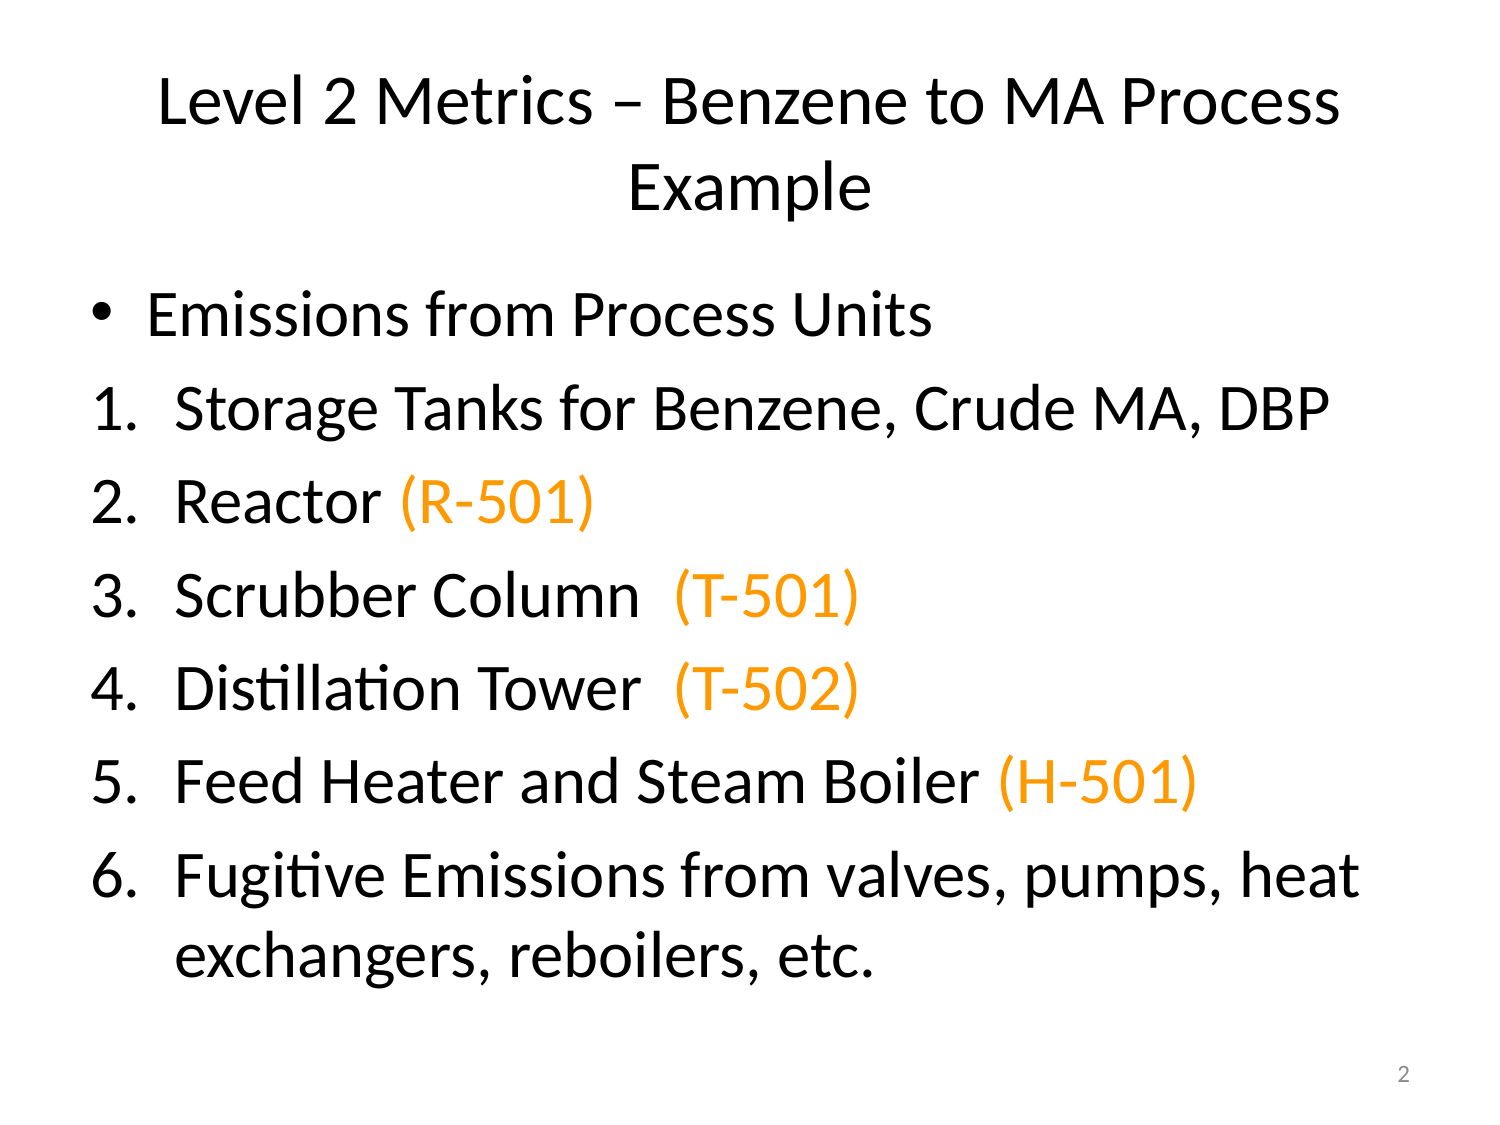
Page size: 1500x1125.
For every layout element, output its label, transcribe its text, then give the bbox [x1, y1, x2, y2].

list Emissions from Process Units Storage Tanks for Benzene, Crude MA, DBP Reactor (R-501) Scrubber Column (T-501) Distillation Tower (T-502) Feed Heater and Steam Boiler (H-501) Fugitive Emissions from valves, pumps, heat exchangers, reboilers, etc. [75, 262, 1425, 1005]
slide_number 2 [1074, 1042, 1425, 1103]
title Level 2 Metrics – Benzene to MA Process Example [75, 45, 1425, 233]
